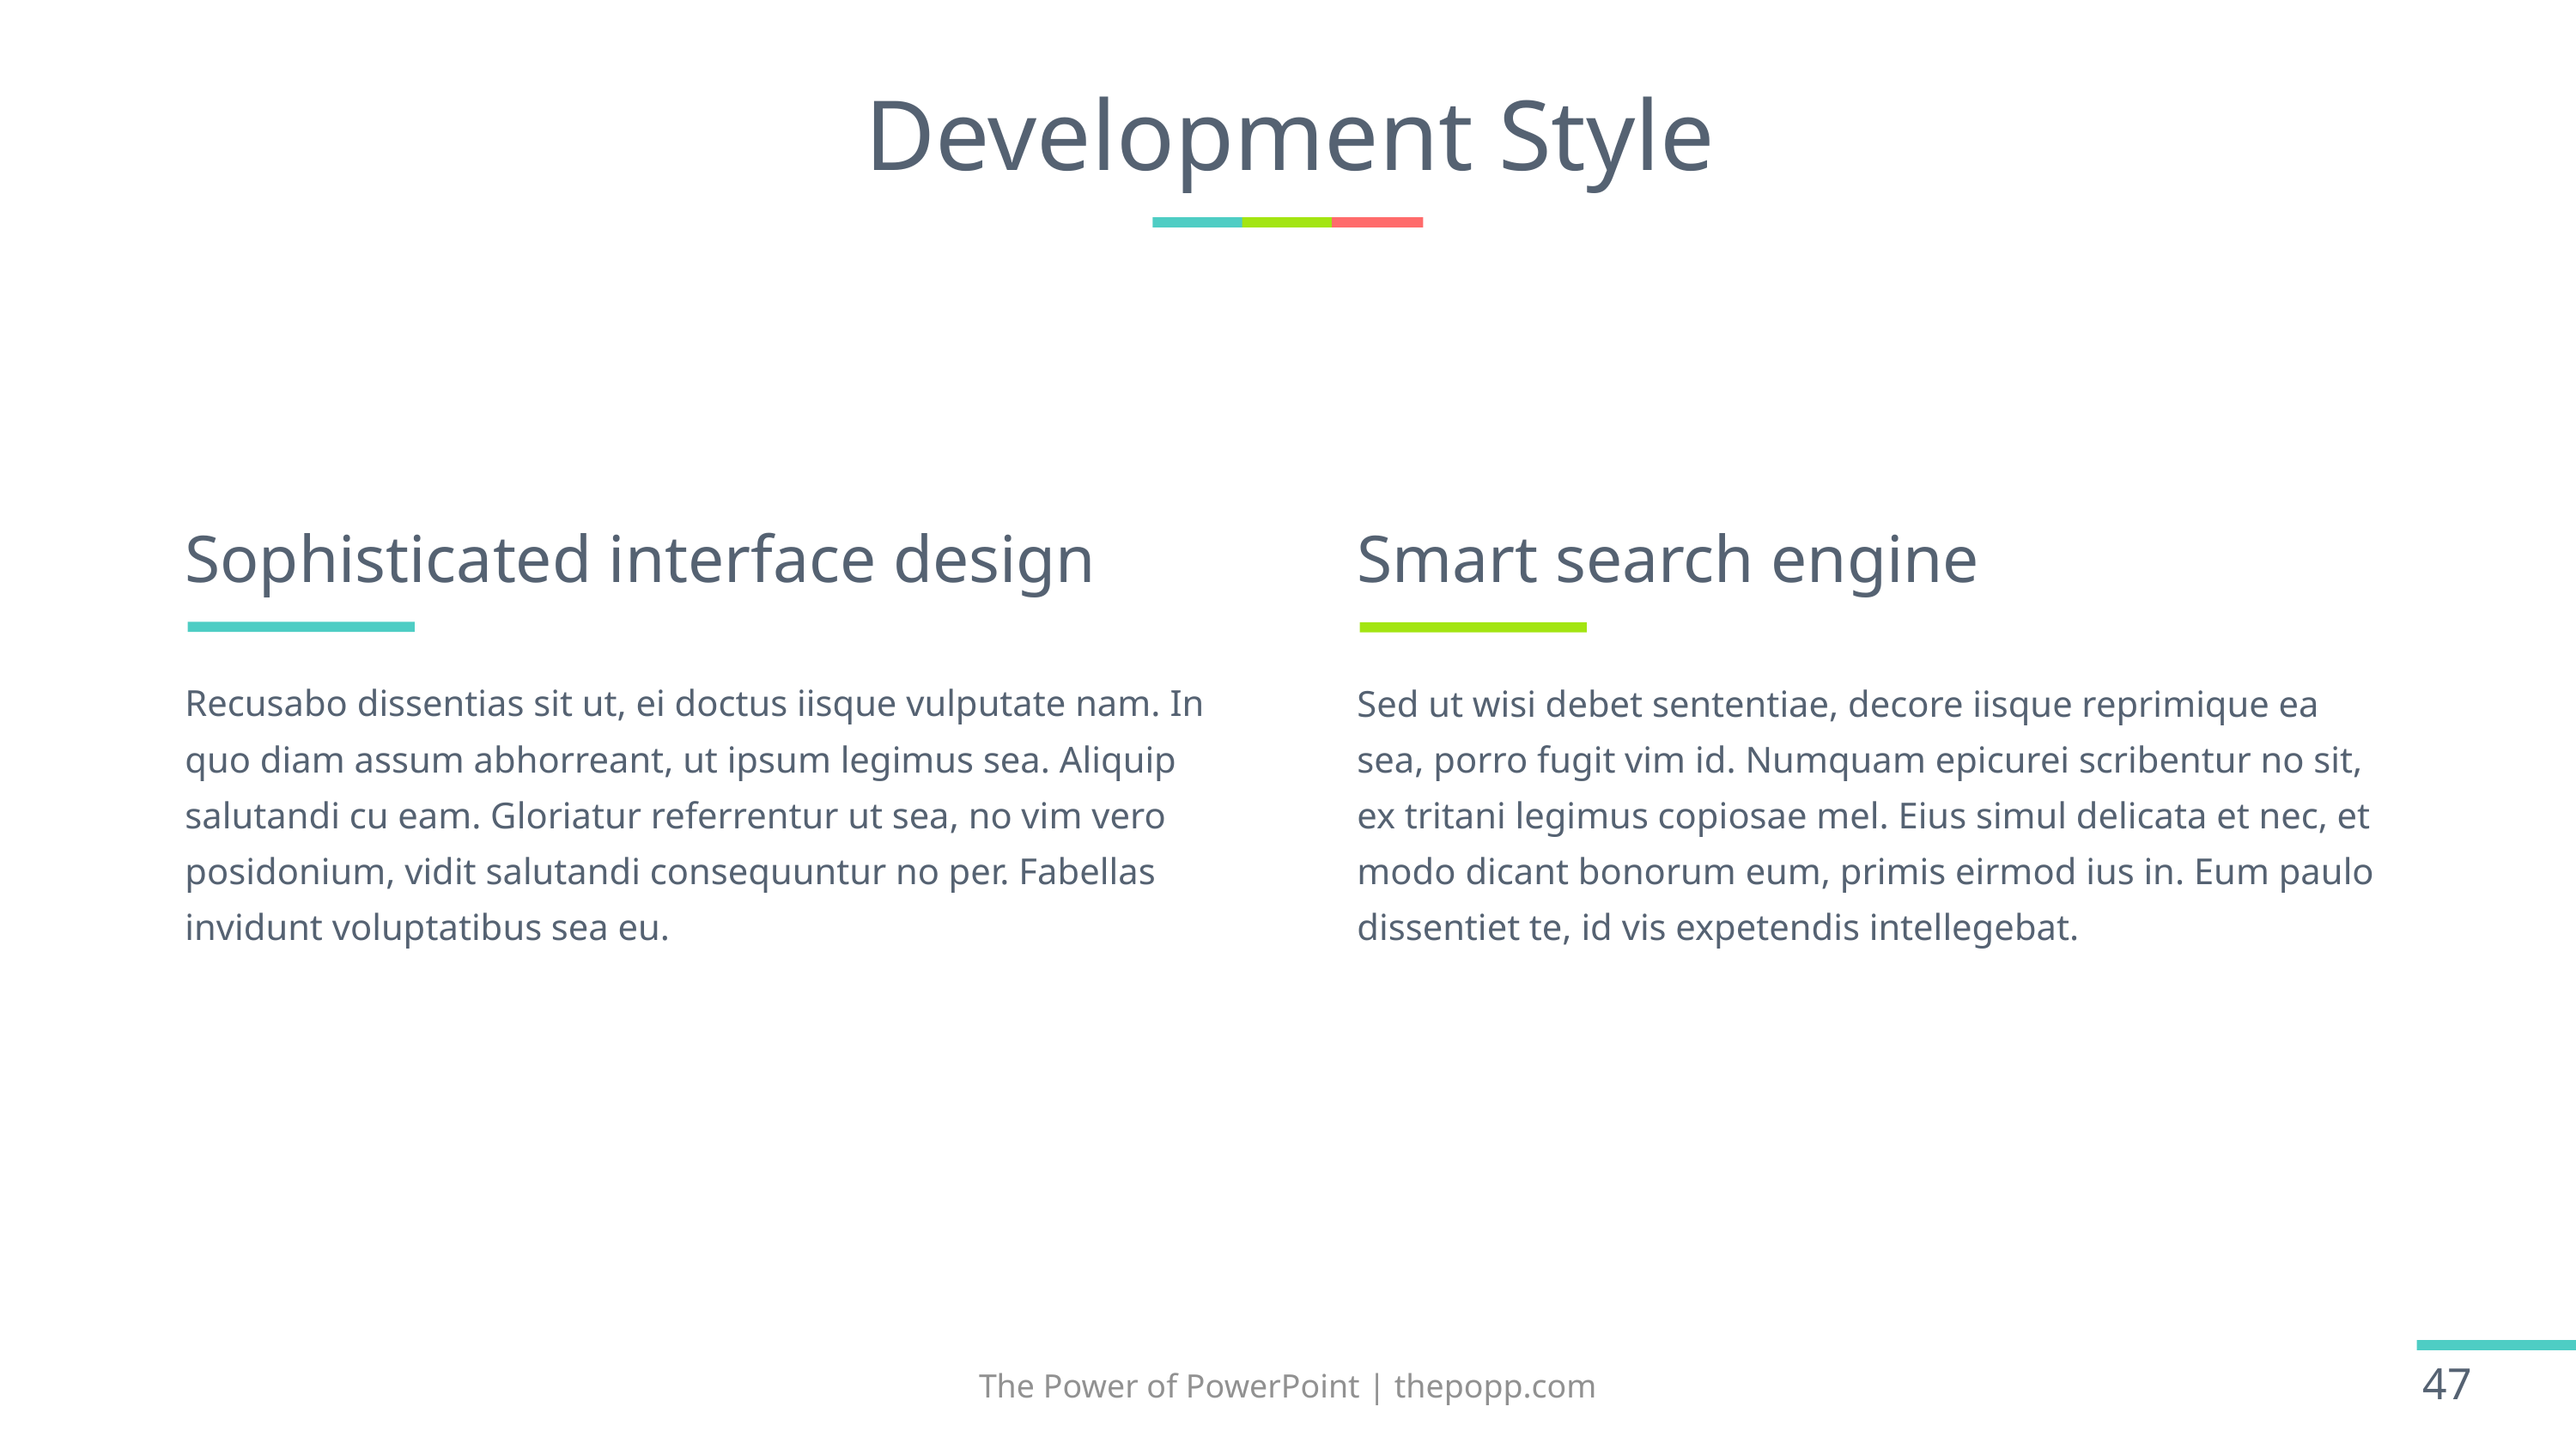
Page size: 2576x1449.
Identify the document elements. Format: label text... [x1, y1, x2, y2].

footer The Power of PowerPoint | thepopp.com [853, 1349, 1723, 1427]
list Sed ut wisi debet sententiae, decore iisque reprimique ea sea, porro fugit vim id. Numquam epicurei scribentur no sit, ex tritani legimus copiosae mel. Eius simul delicata et nec, et modo dicant bonorum eum, primis eirmod ius in. Eum paulo dissentiet te, id vis expetendis intellegebat. [1344, 662, 2399, 996]
list Sophisticated interface design [172, 504, 1227, 609]
title Development Style [69, 49, 2512, 230]
list Smart search engine [1344, 504, 2399, 609]
slide_number 47 [2409, 1351, 2576, 1421]
list Recusabo dissentias sit ut, ei doctus iisque vulputate nam. In quo diam assum abhorreant, ut ipsum legimus sea. Aliquip salutandi cu eam. Gloriatur referrentur ut sea, no vim vero posidonium, vidit salutandi consequuntur no per. Fabellas invidunt voluptatibus sea eu. [172, 661, 1227, 995]
